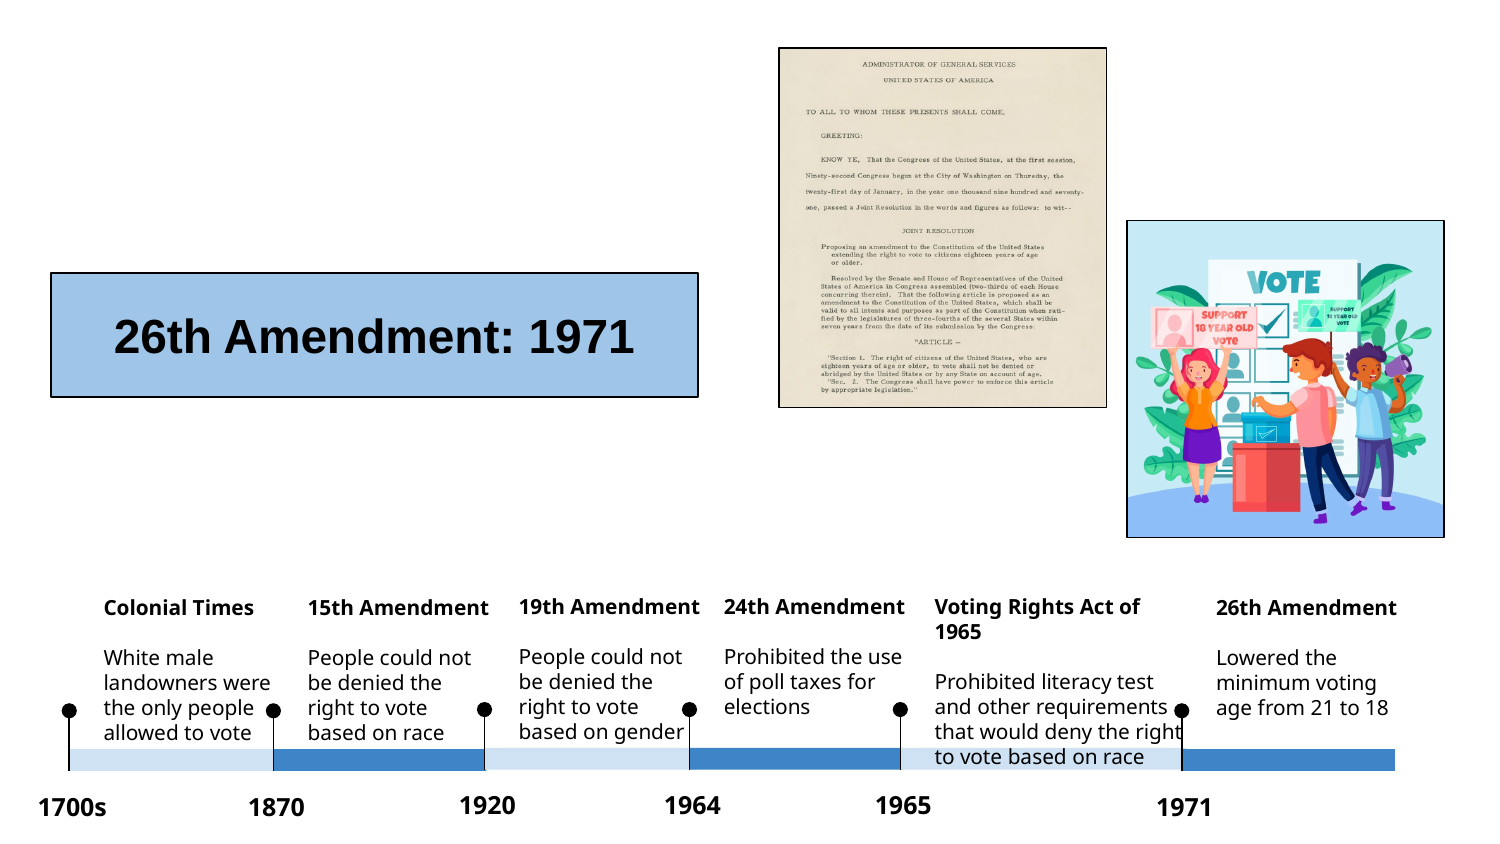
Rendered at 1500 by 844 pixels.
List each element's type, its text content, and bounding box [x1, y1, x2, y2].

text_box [219, 579, 428, 833]
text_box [846, 578, 1128, 832]
picture [1127, 220, 1444, 537]
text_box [15, 579, 218, 833]
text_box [430, 578, 634, 832]
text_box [635, 578, 845, 832]
title 26th Amendment: 1971 [51, 272, 699, 397]
picture [779, 48, 1107, 408]
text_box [1127, 579, 1414, 833]
